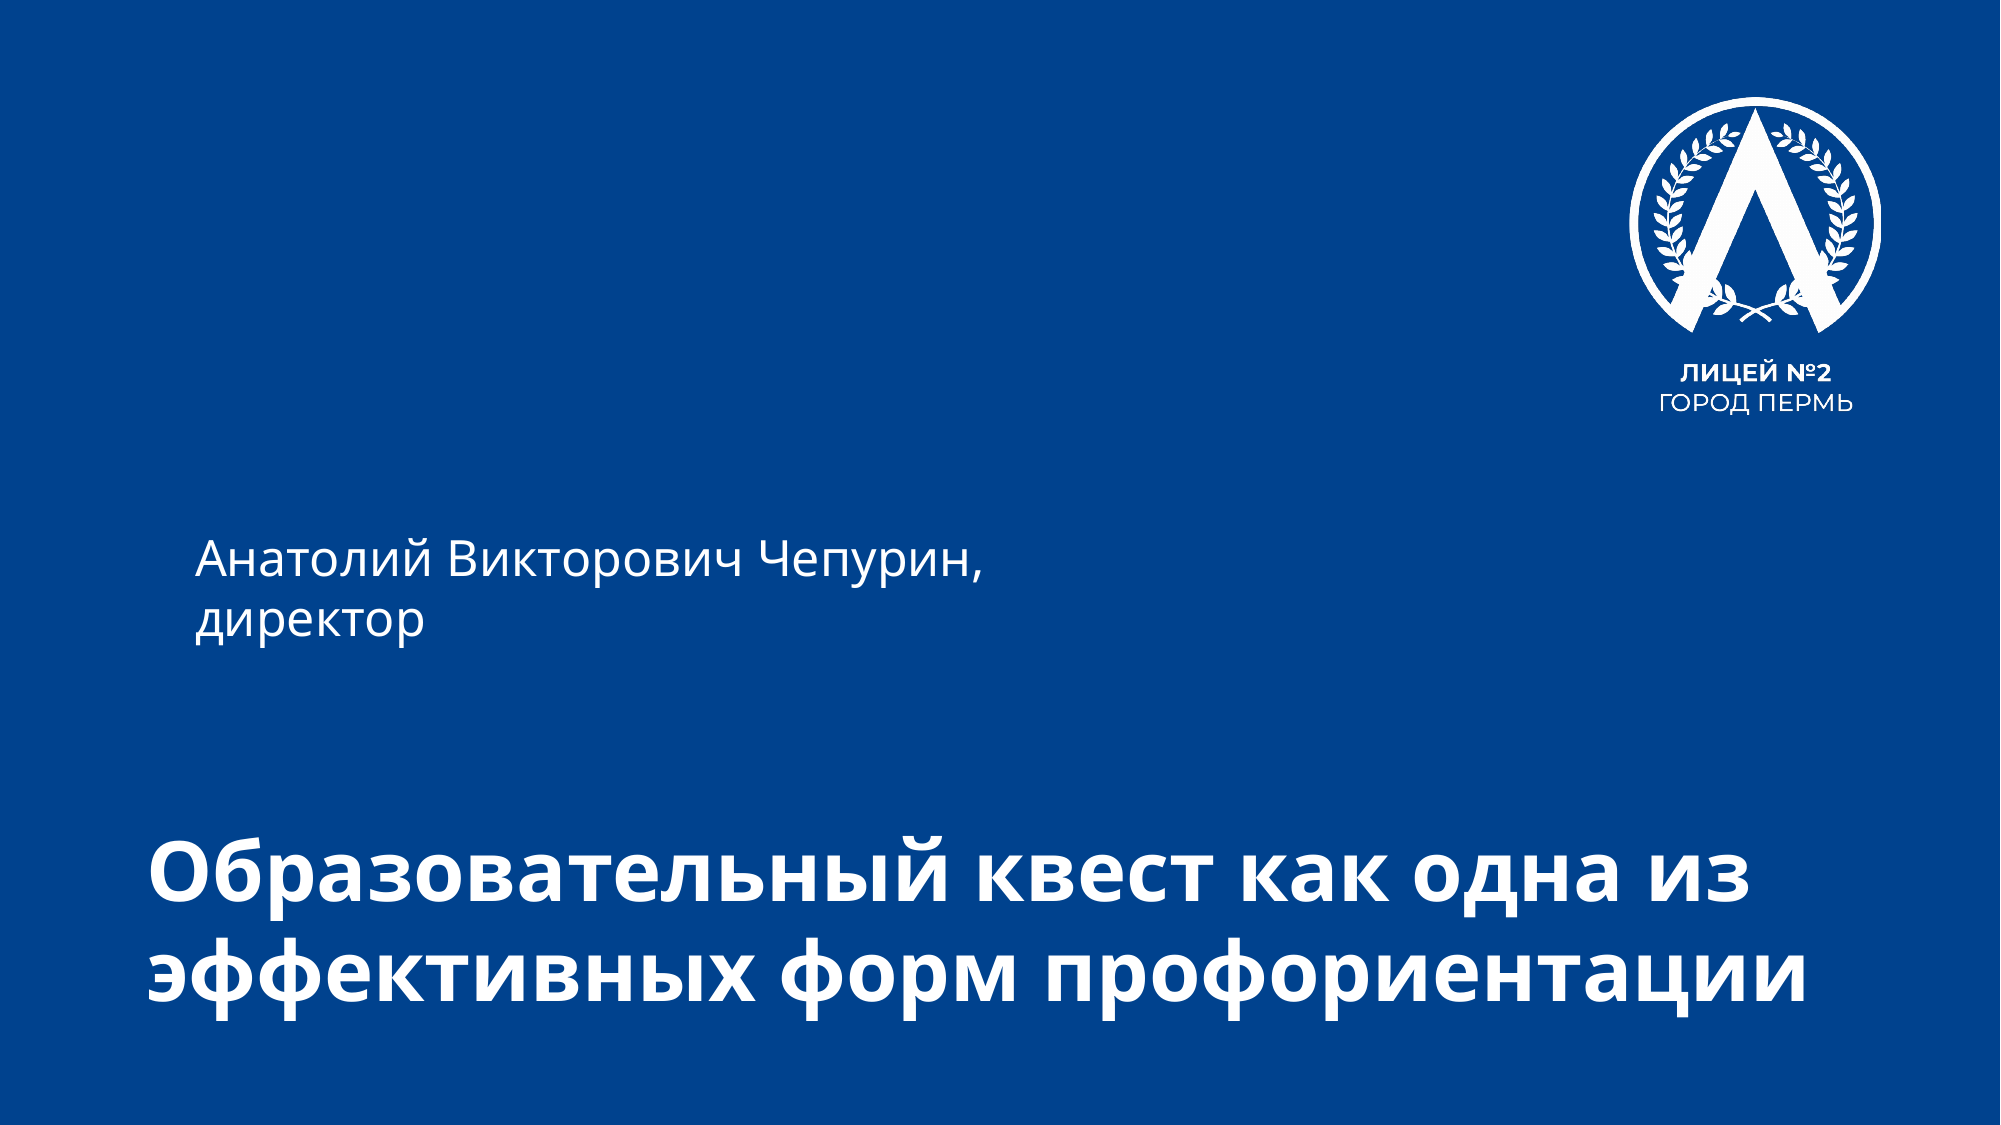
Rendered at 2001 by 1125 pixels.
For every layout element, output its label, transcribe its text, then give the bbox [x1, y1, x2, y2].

picture [1629, 97, 1881, 415]
text_box Образовательный квест как одна из эффективных форм профориентации [131, 810, 1881, 1026]
text_box Анатолий Викторович Чепурин, директор [180, 518, 1001, 654]
